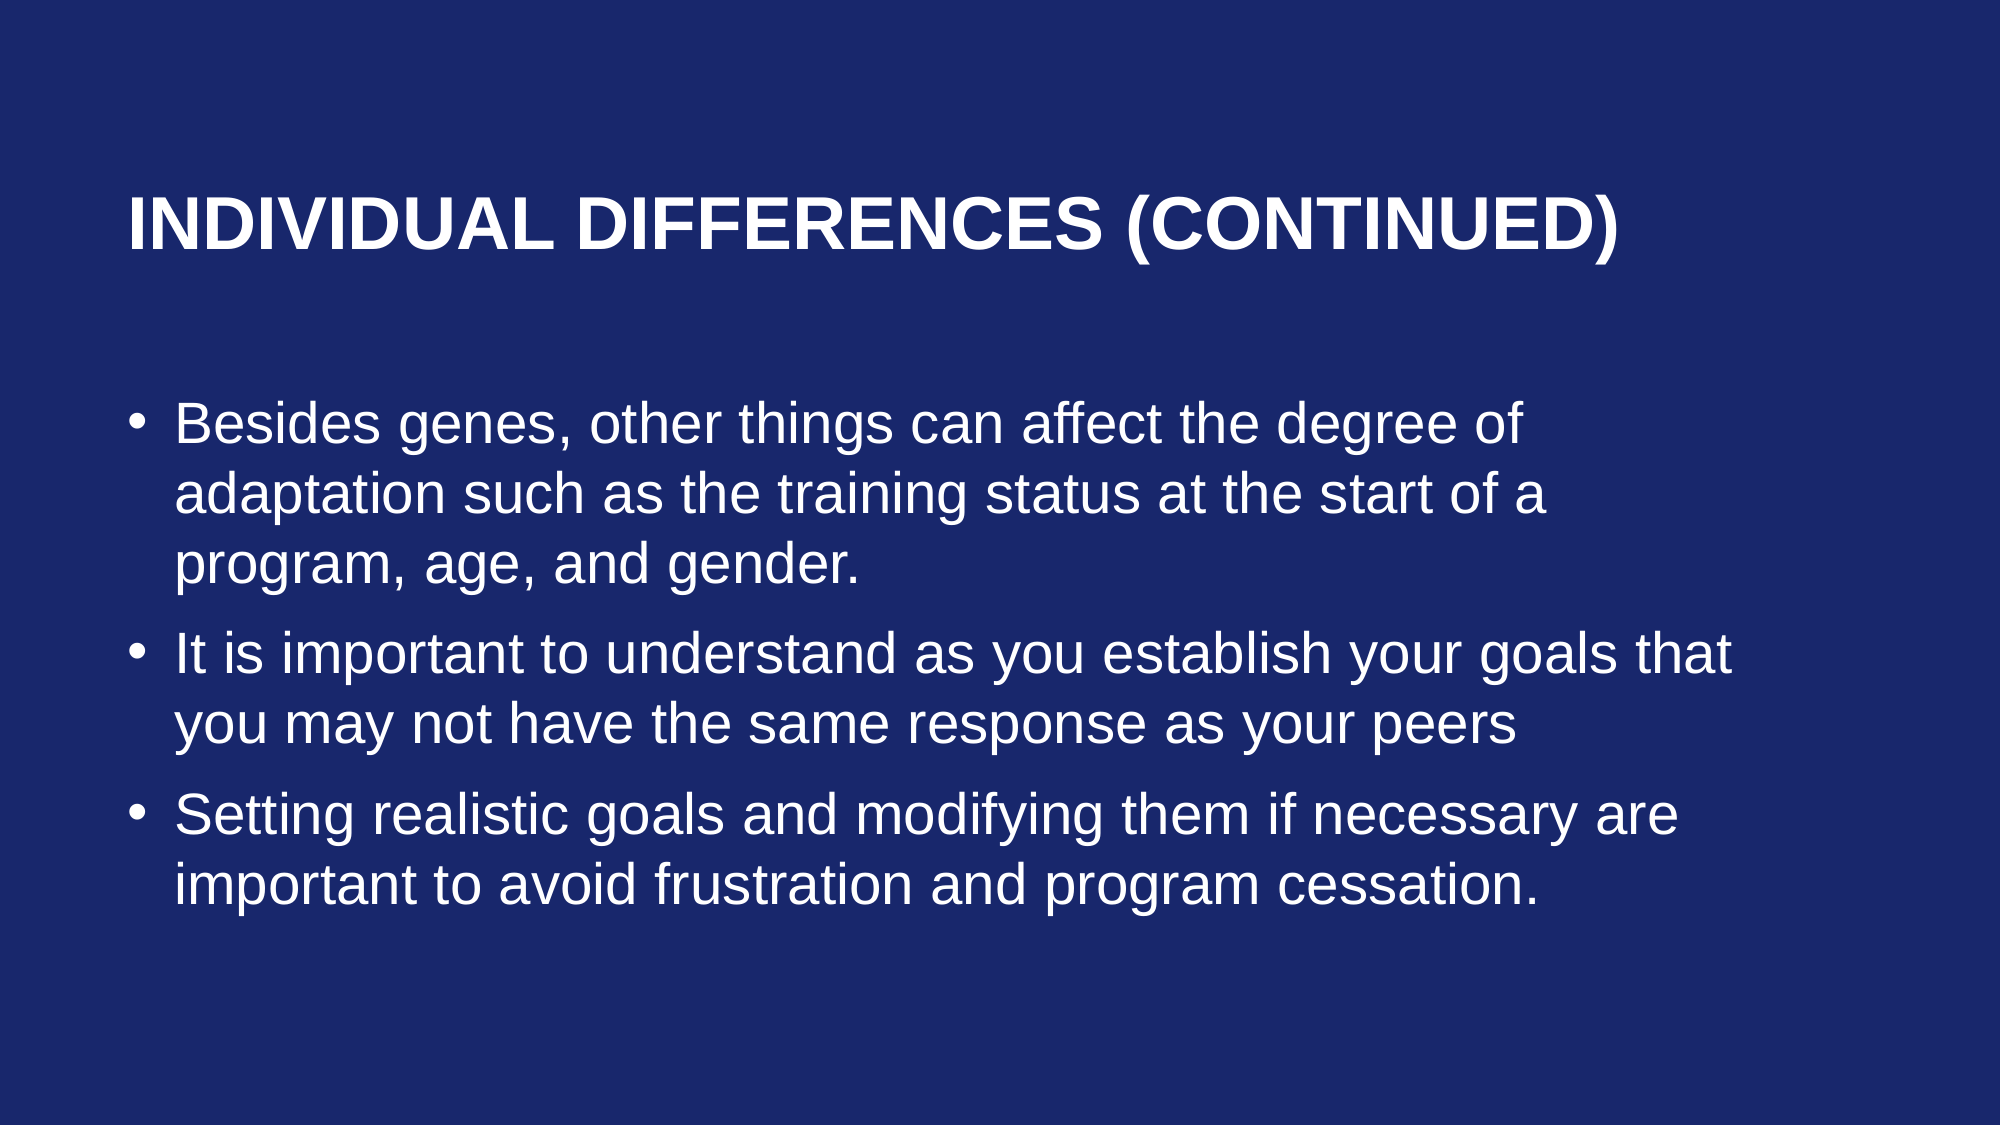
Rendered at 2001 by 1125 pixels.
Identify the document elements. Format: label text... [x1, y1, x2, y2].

title Individual Differences (Continued) [112, 99, 1775, 339]
list Besides genes, other things can affect the degree of adaptation such as the training status at the start of a program, age, and gender. It is important to understand as you establish your goals that you may not have the same response as your peers Setting realistic goals and modifying them if necessary are important to avoid frustration and program cessation. [112, 351, 1775, 950]
